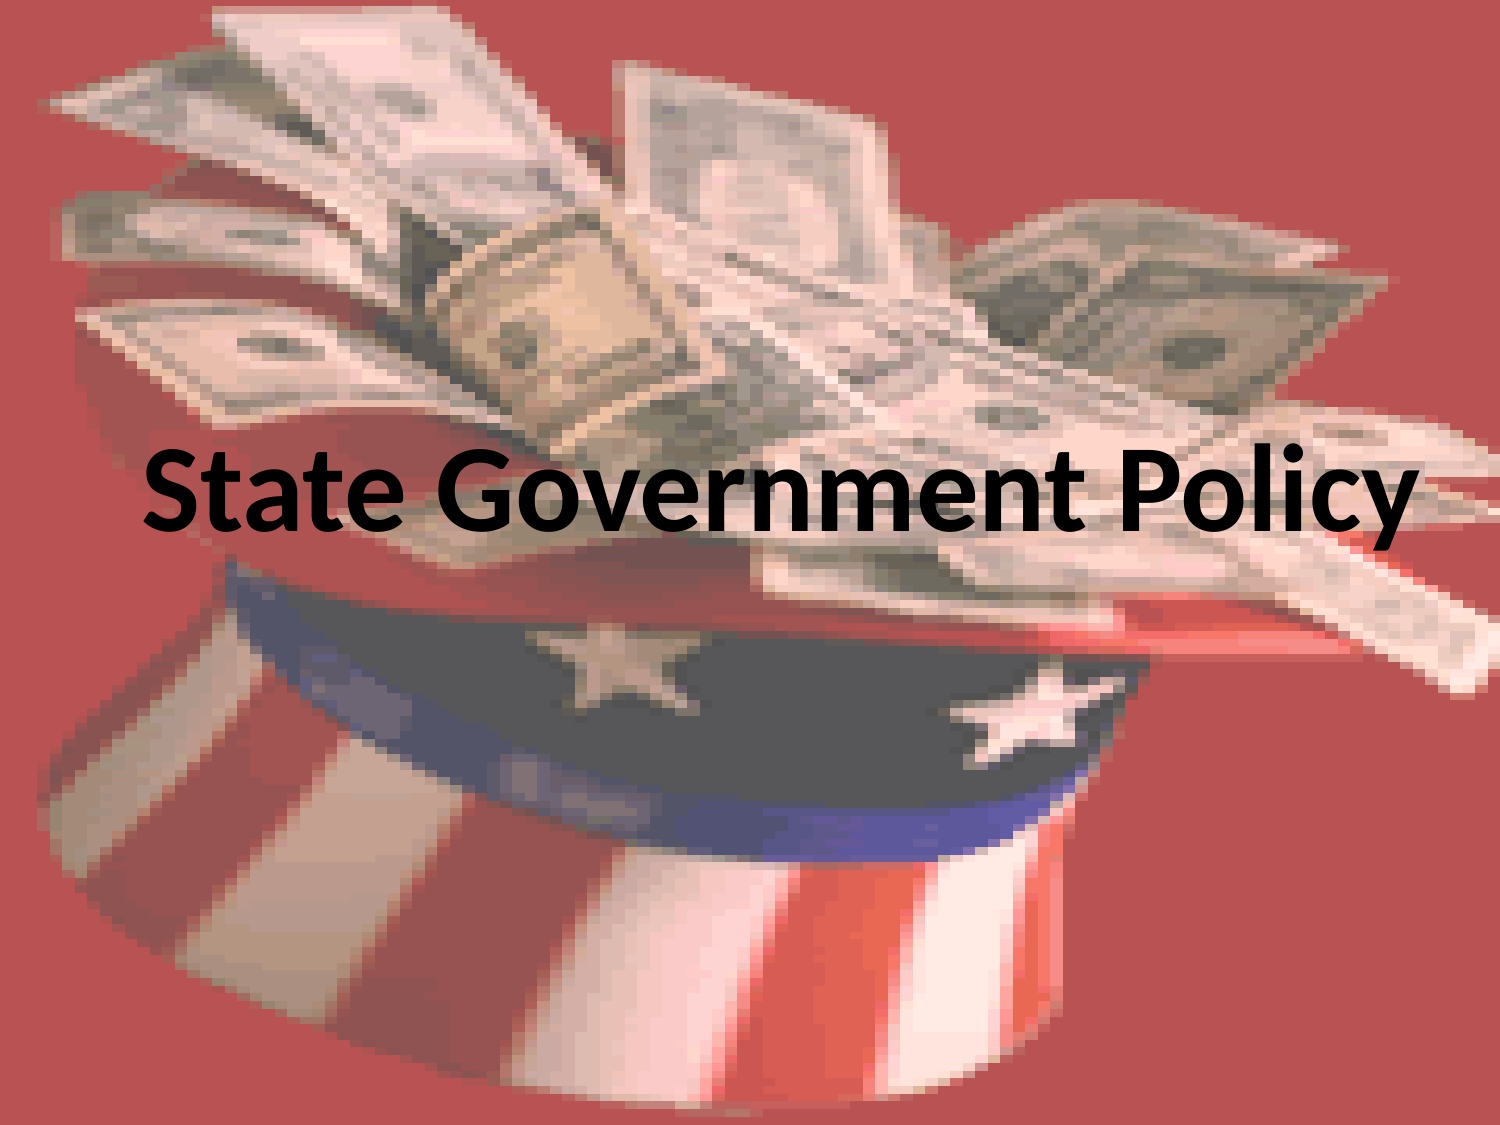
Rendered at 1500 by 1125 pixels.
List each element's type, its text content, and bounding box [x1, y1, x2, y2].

title State Government Policy [112, 349, 1450, 613]
